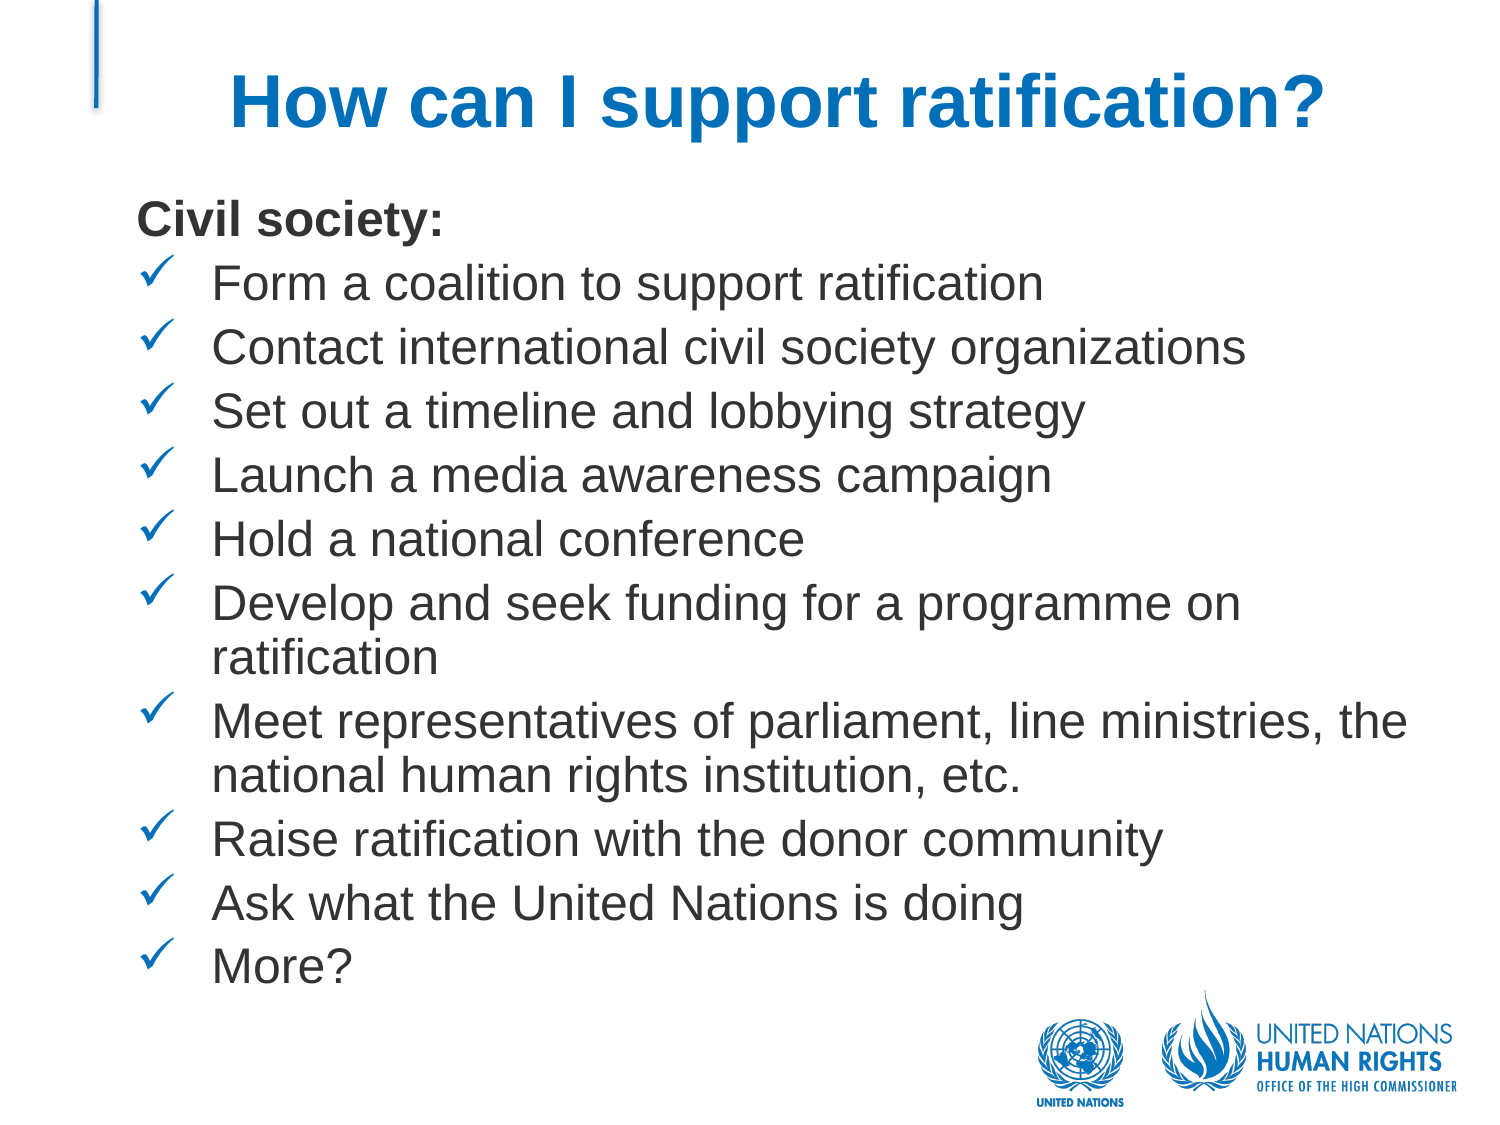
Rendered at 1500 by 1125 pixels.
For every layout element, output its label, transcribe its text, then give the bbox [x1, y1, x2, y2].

picture [1037, 990, 1457, 1107]
text_box Civil society: Form a coalition to support ratification Contact international civil society organizations Set out a timeline and lobbying strategy Launch a media awareness campaign Hold a national conference Develop and seek funding for a programme on ratification Meet representatives of parliament, line ministries, the national human rights institution, etc. Raise ratification with the donor community Ask what the United Nations is doing More? [121, 185, 1437, 998]
title How can I support ratification? [121, 45, 1437, 185]
